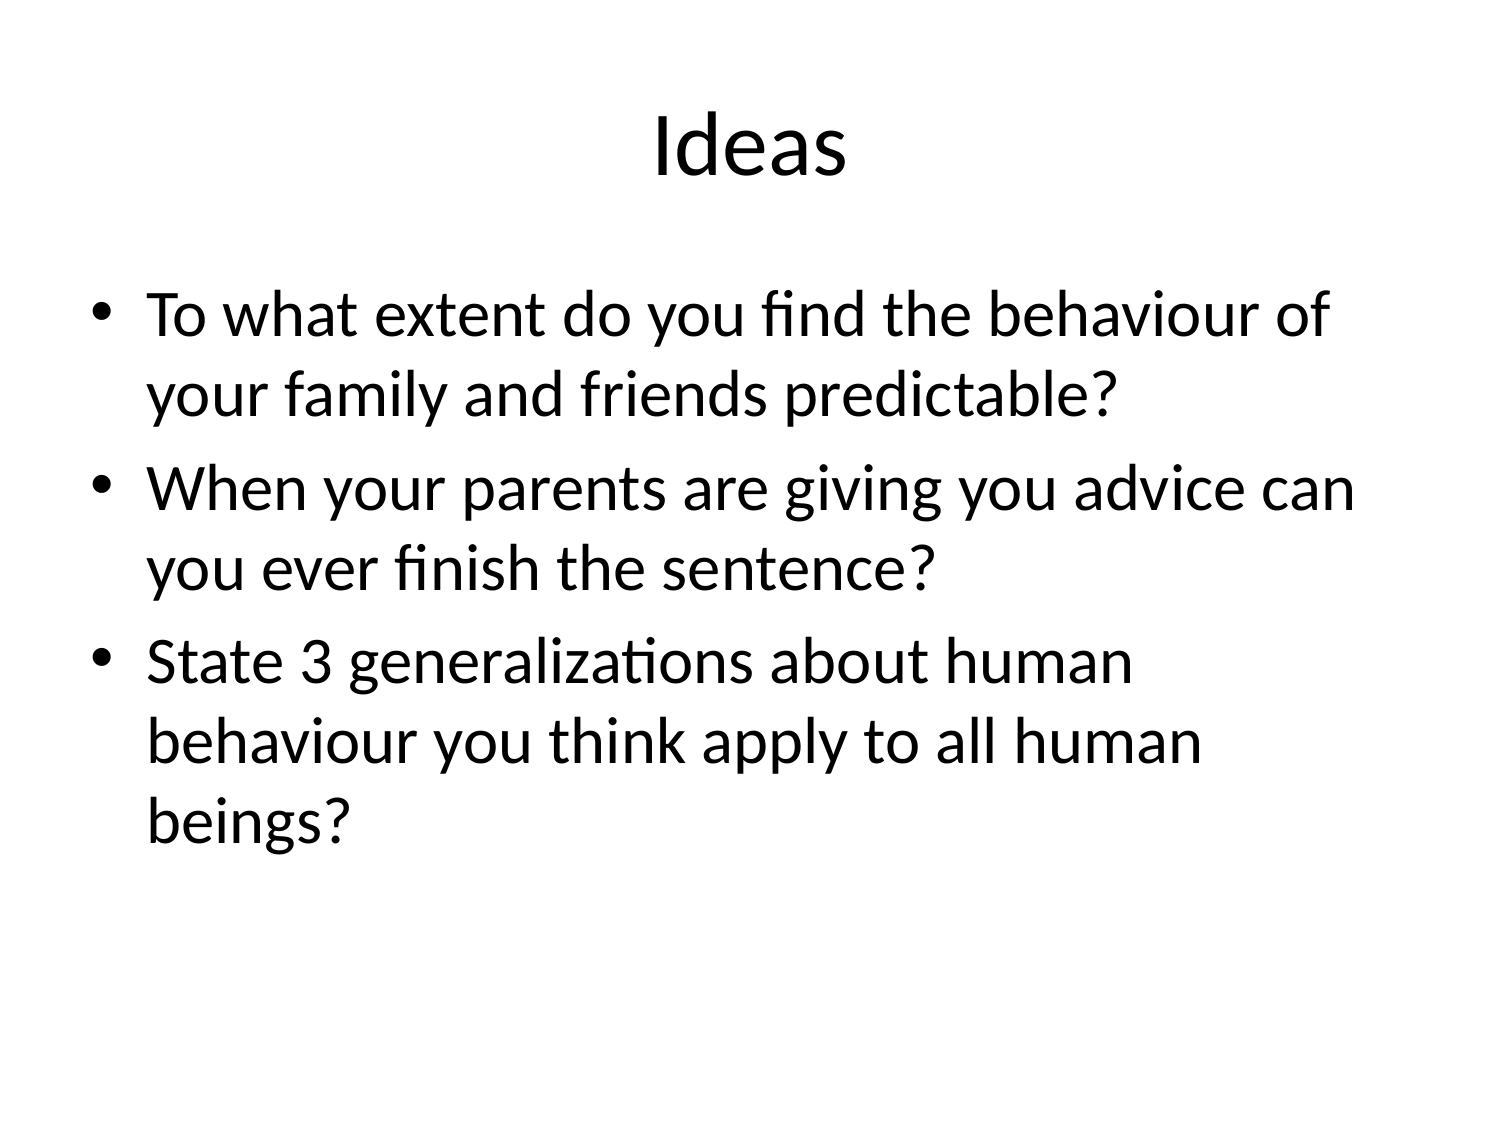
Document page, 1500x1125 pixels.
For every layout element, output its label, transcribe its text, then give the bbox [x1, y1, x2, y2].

title Ideas [75, 45, 1425, 233]
list To what extent do you find the behaviour of your family and friends predictable? When your parents are giving you advice can you ever finish the sentence? State 3 generalizations about human behaviour you think apply to all human beings? [75, 262, 1425, 1005]
